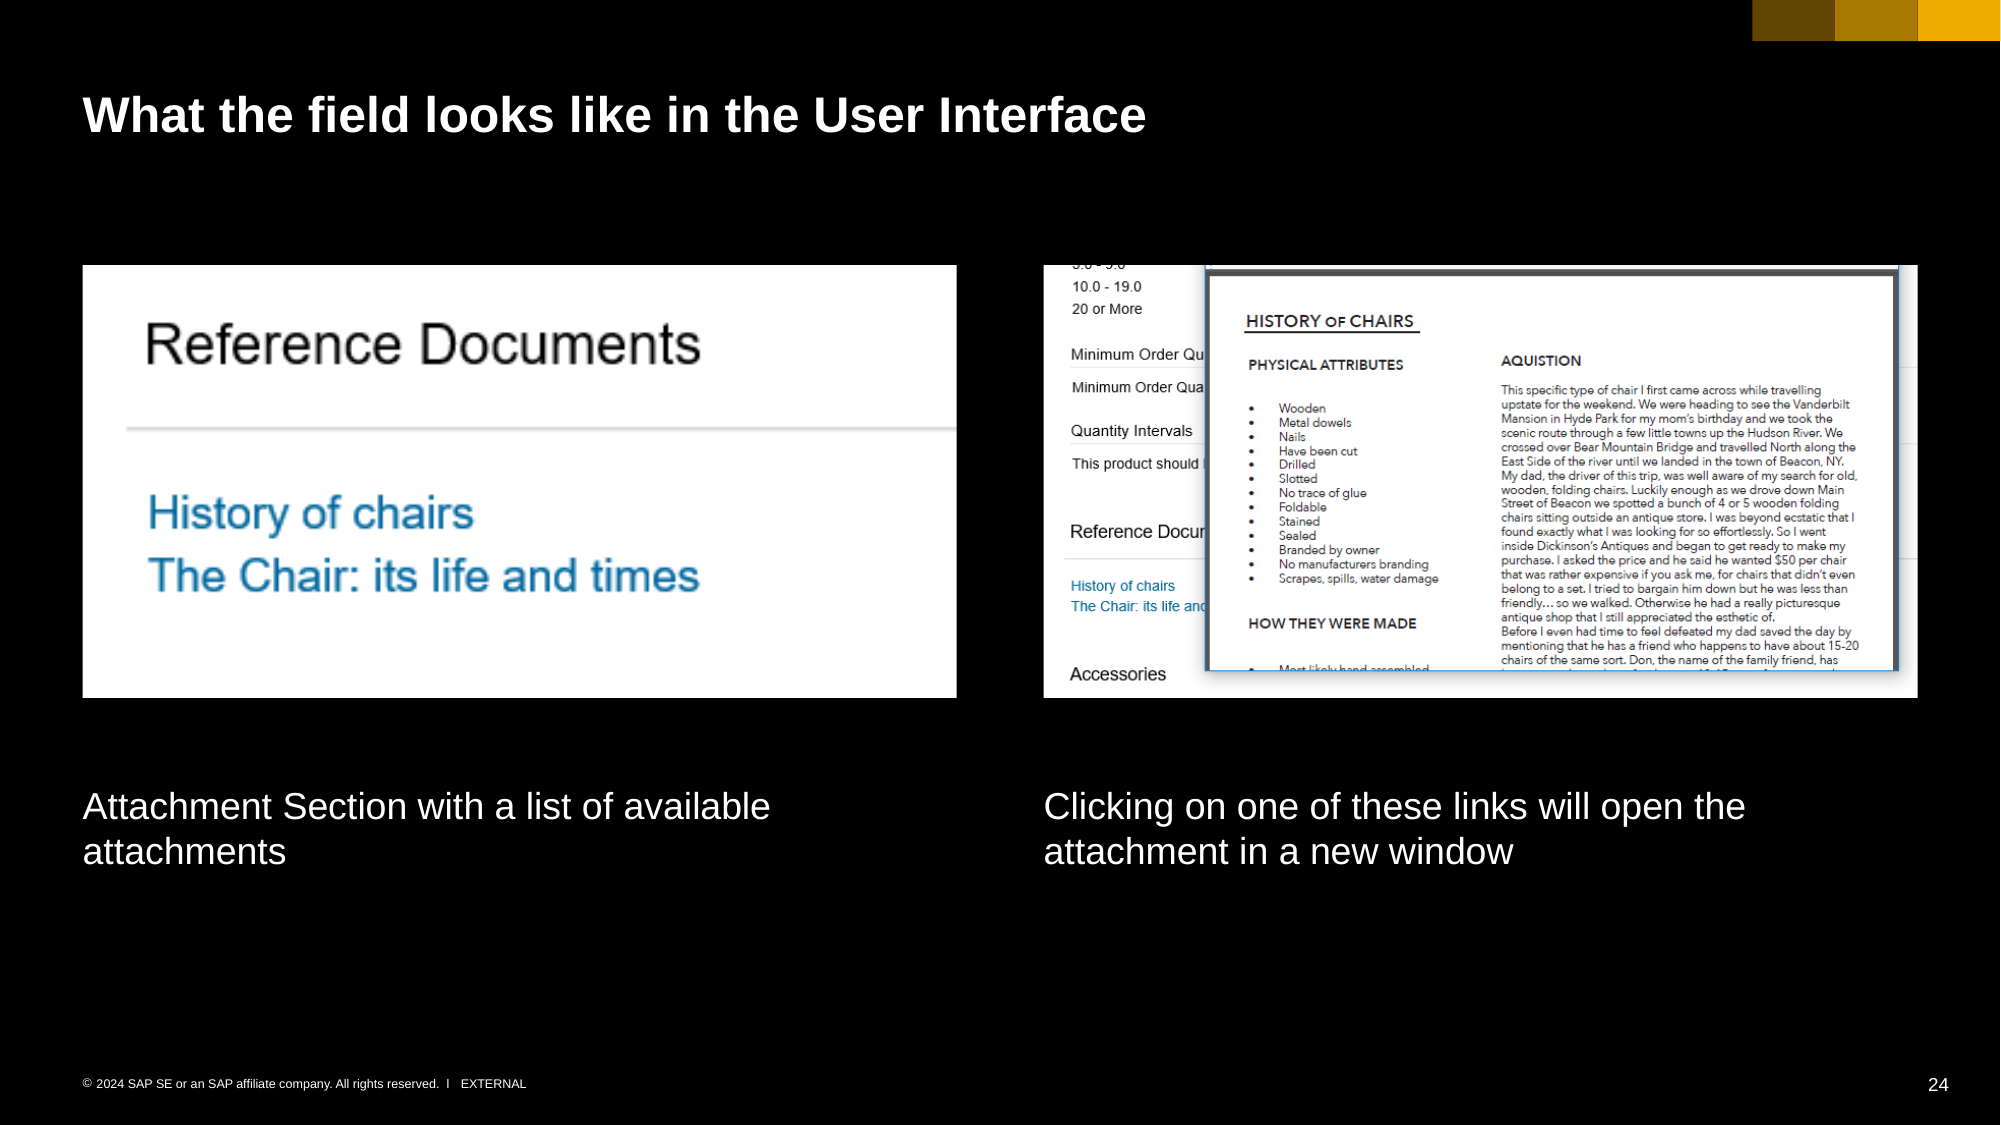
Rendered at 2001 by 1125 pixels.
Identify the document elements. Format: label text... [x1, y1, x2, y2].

list Clicking on one of these links will open the attachment in a new window [1043, 782, 1918, 960]
picture [1043, 265, 1918, 698]
title What the field looks like in the User Interface [82, 82, 1918, 144]
list Attachment Section with a list of available attachments [82, 782, 957, 960]
picture [82, 265, 957, 698]
